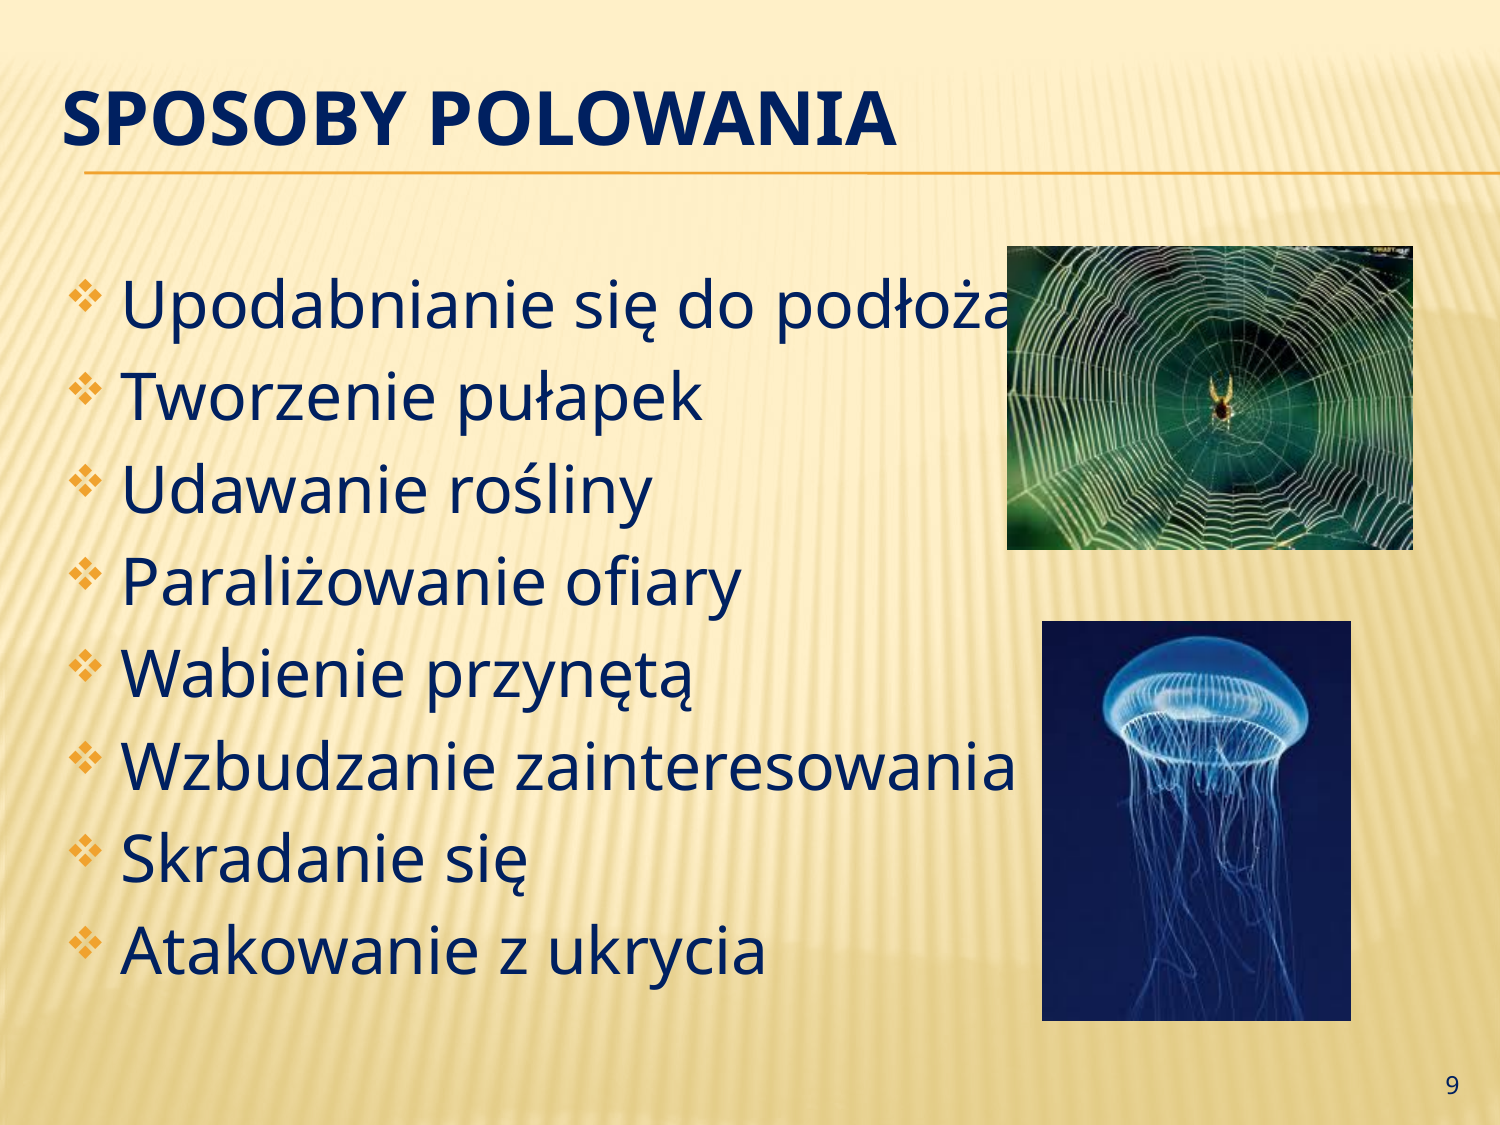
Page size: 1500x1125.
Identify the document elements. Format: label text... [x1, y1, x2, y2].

slide_number 9 [1350, 1061, 1475, 1103]
title Sposoby polowania [46, 46, 1472, 185]
picture [1042, 620, 1351, 1022]
picture [1007, 245, 1413, 550]
list Upodabnianie się do podłoża Tworzenie pułapek Udawanie rośliny Paraliżowanie ofiary Wabienie przynętą Wzbudzanie zainteresowania Skradanie się Atakowanie z ukrycia [50, 254, 1475, 998]
